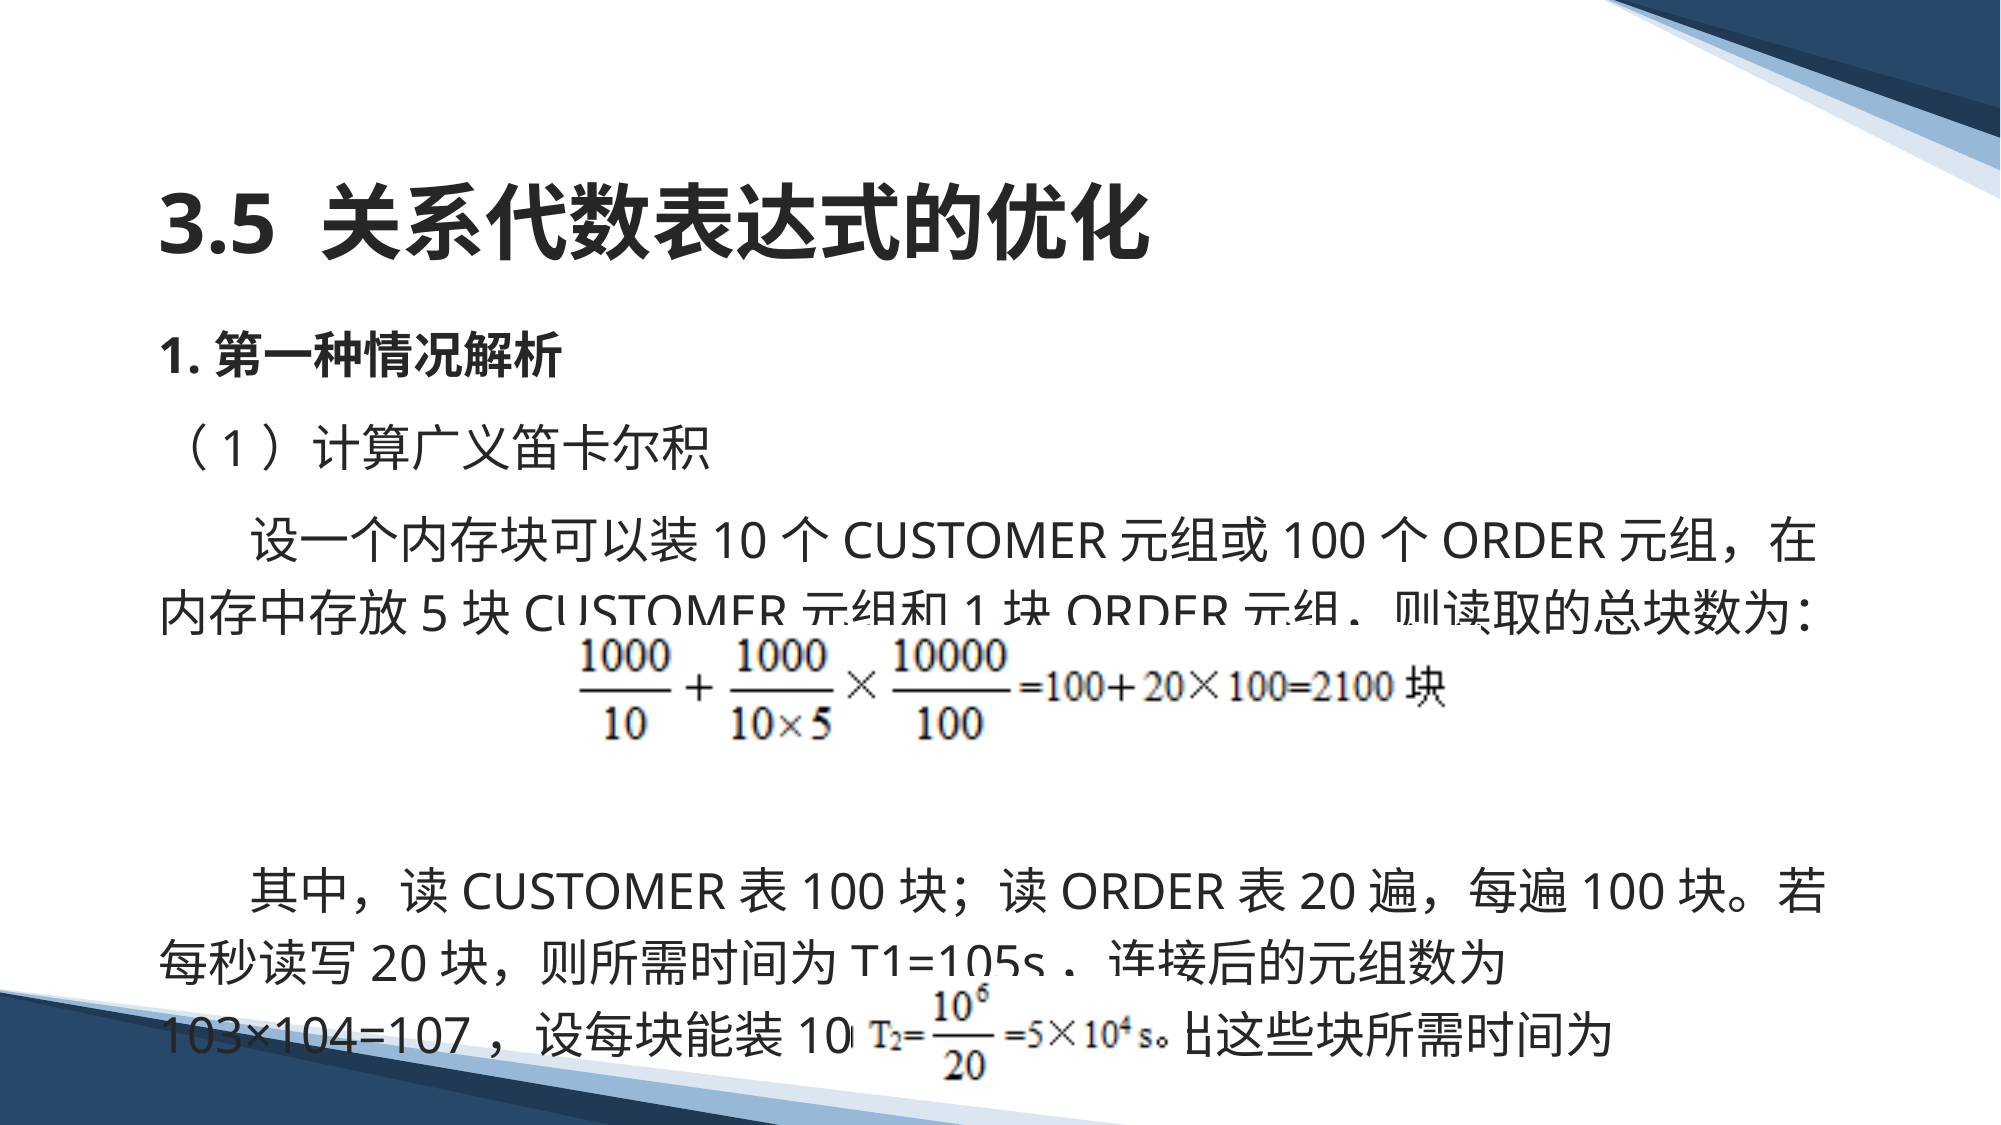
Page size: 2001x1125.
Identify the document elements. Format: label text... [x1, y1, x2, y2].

list 1.第一种情况解析 （1）计算广义笛卡尔积 设一个内存块可以装10个CUSTOMER元组或100个ORDER元组，在内存中存放5块CUSTOMER元组和1块ORDER元组，则读取的总块数为： 其中，读CUSTOMER表100块；读ORDER表20遍，每遍100块。若每秒读写20块，则所需时间为T1=105s，连接后的元组数为103×104=107，设每块能装10个元组，则写出这些块所需时间为 [143, 303, 1857, 1086]
picture [557, 625, 1481, 764]
title 3.5 关系代数表达式的优化 [143, 54, 1857, 280]
picture [851, 976, 1187, 1086]
